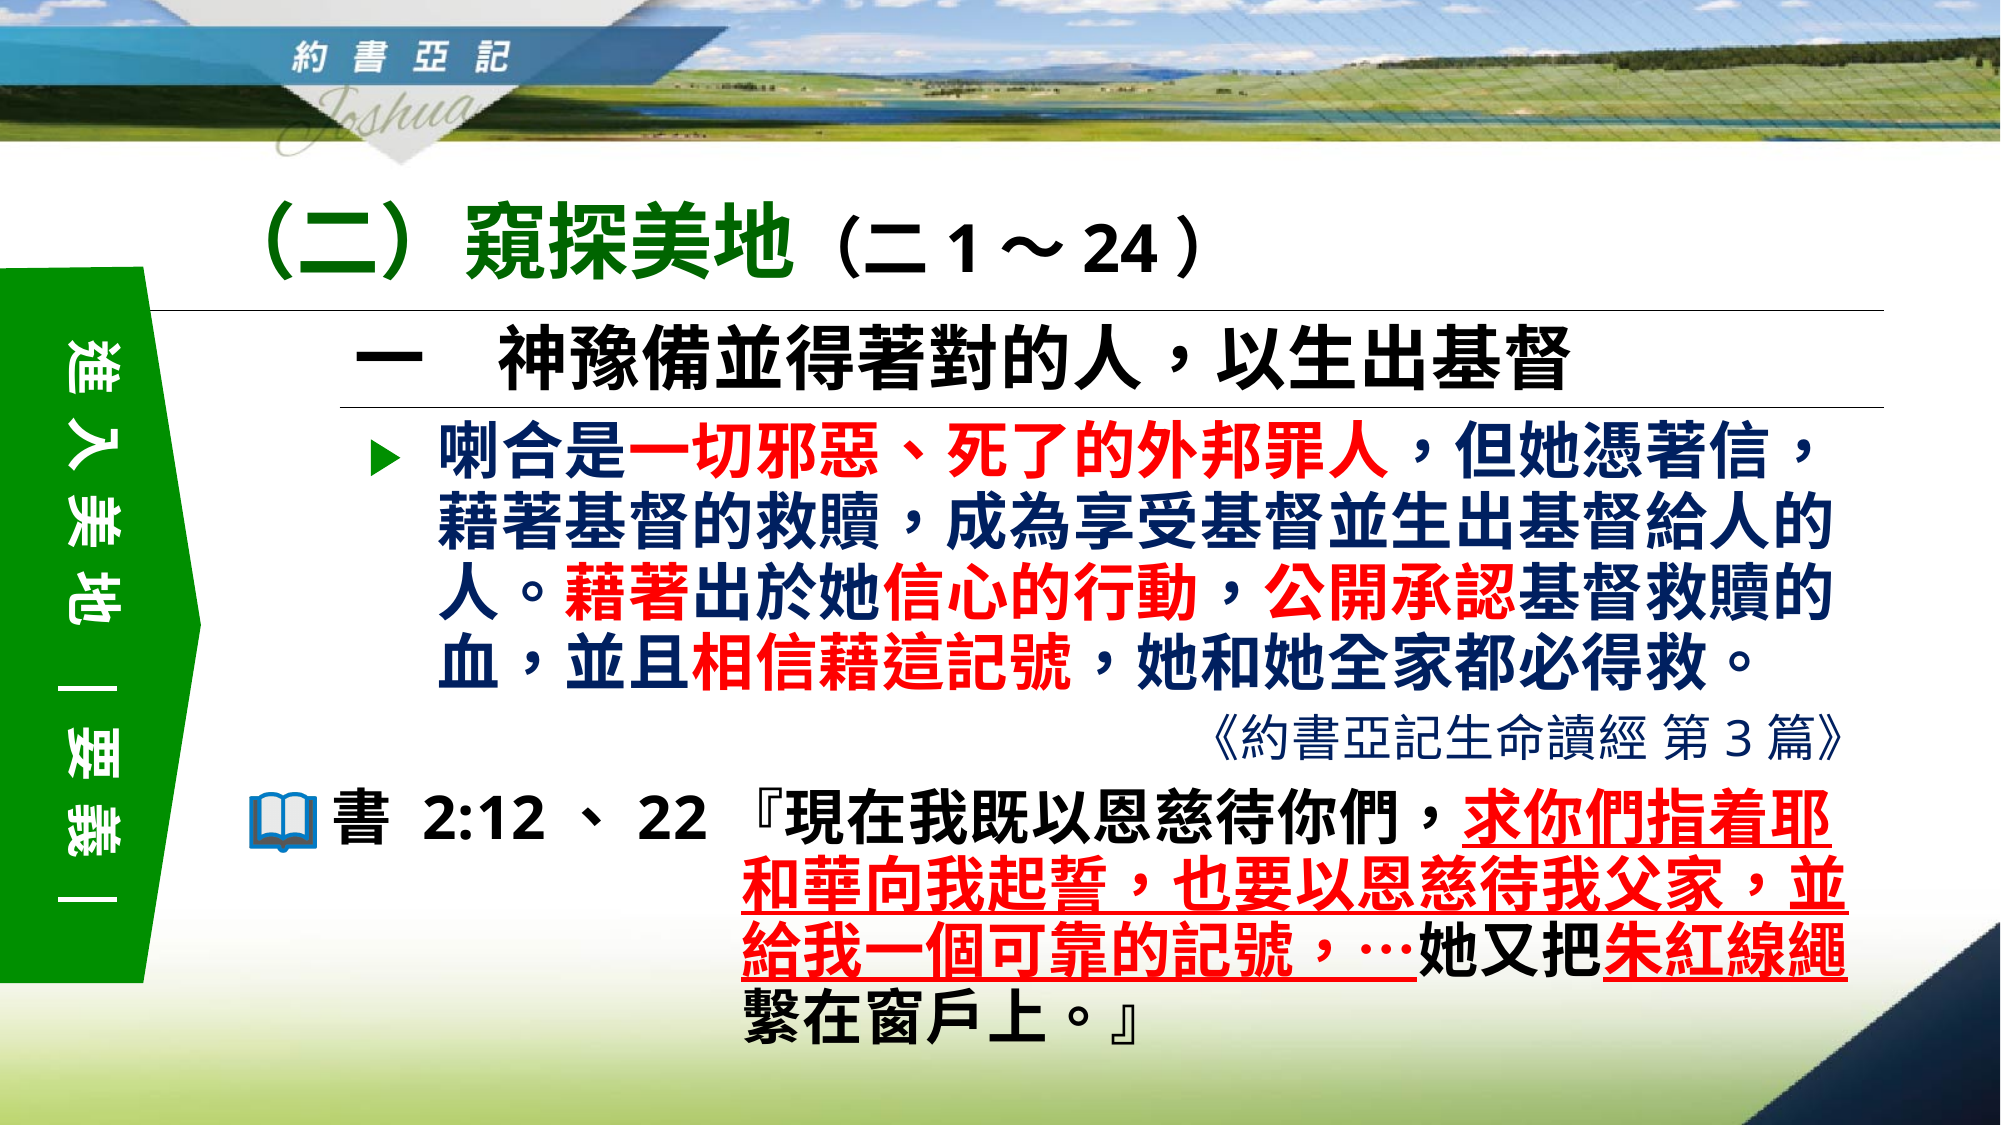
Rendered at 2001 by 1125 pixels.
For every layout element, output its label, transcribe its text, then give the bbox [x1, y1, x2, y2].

text_box 一 神豫備並得著對的人，以生出基督 [339, 329, 1742, 407]
text_box 進入美地 要義 [38, 324, 137, 918]
picture [0, 0, 2001, 1125]
text_box [0, 265, 202, 985]
text_box 書 2:12、22『現在我既以恩慈待你們，求你們指着耶和華向我起誓，也要以恩慈待我父家，並給我一個可靠的記號，…她又把朱紅線繩繫在窗戶上。』 [316, 777, 1884, 1059]
text_box 《約書亞記生命讀經 第3篇》 [1174, 688, 1882, 774]
text_box 喇合是一切邪惡、死了的外邦罪人，但她憑著信，藉著基督的救贖，成為享受基督並生出基督給人的人。藉著出於她信心的行動，公開承認基督救贖的血，並且相信藉這記號，她和她全家都必得救。 [422, 407, 1905, 706]
text_box [369, 437, 403, 479]
text_box （二）窺探美地（二1～24） [198, 182, 1372, 297]
